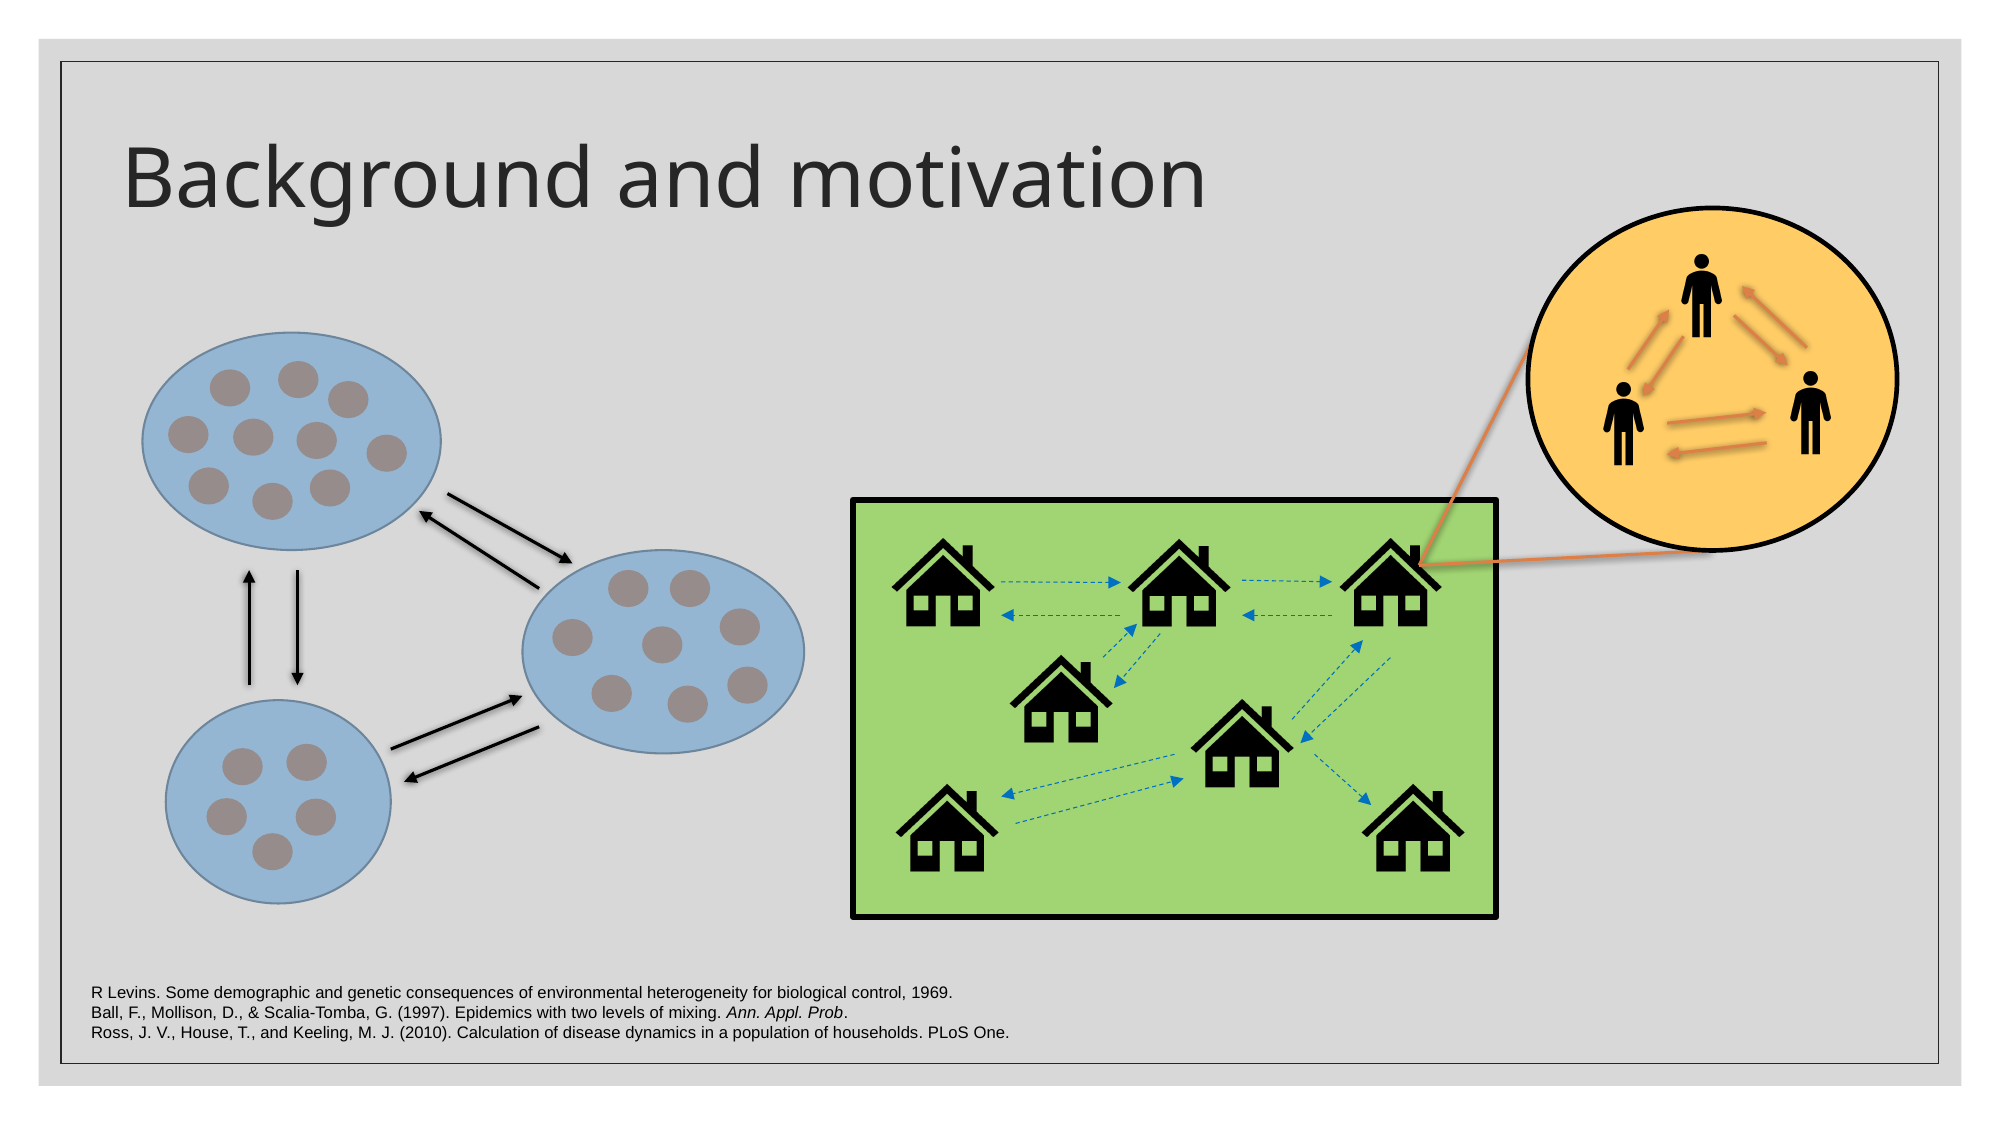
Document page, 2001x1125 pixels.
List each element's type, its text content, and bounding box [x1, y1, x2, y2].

footer R Levins. Some demographic and genetic consequences of environmental heterogeneity for biological control, 1969. Ball, F., Mollison, D., & Scalia-Tomba, G. (1997). Epidemics with two levels of mixing. Ann. Appl. Prob. Ross, J. V., House, T., and Keeling, M. J. (2010). Calculation of disease dynamics in a population of households. PLoS One. [75, 978, 1447, 1089]
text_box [852, 207, 1898, 917]
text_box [142, 332, 805, 904]
title Background and motivation [106, 67, 1757, 293]
